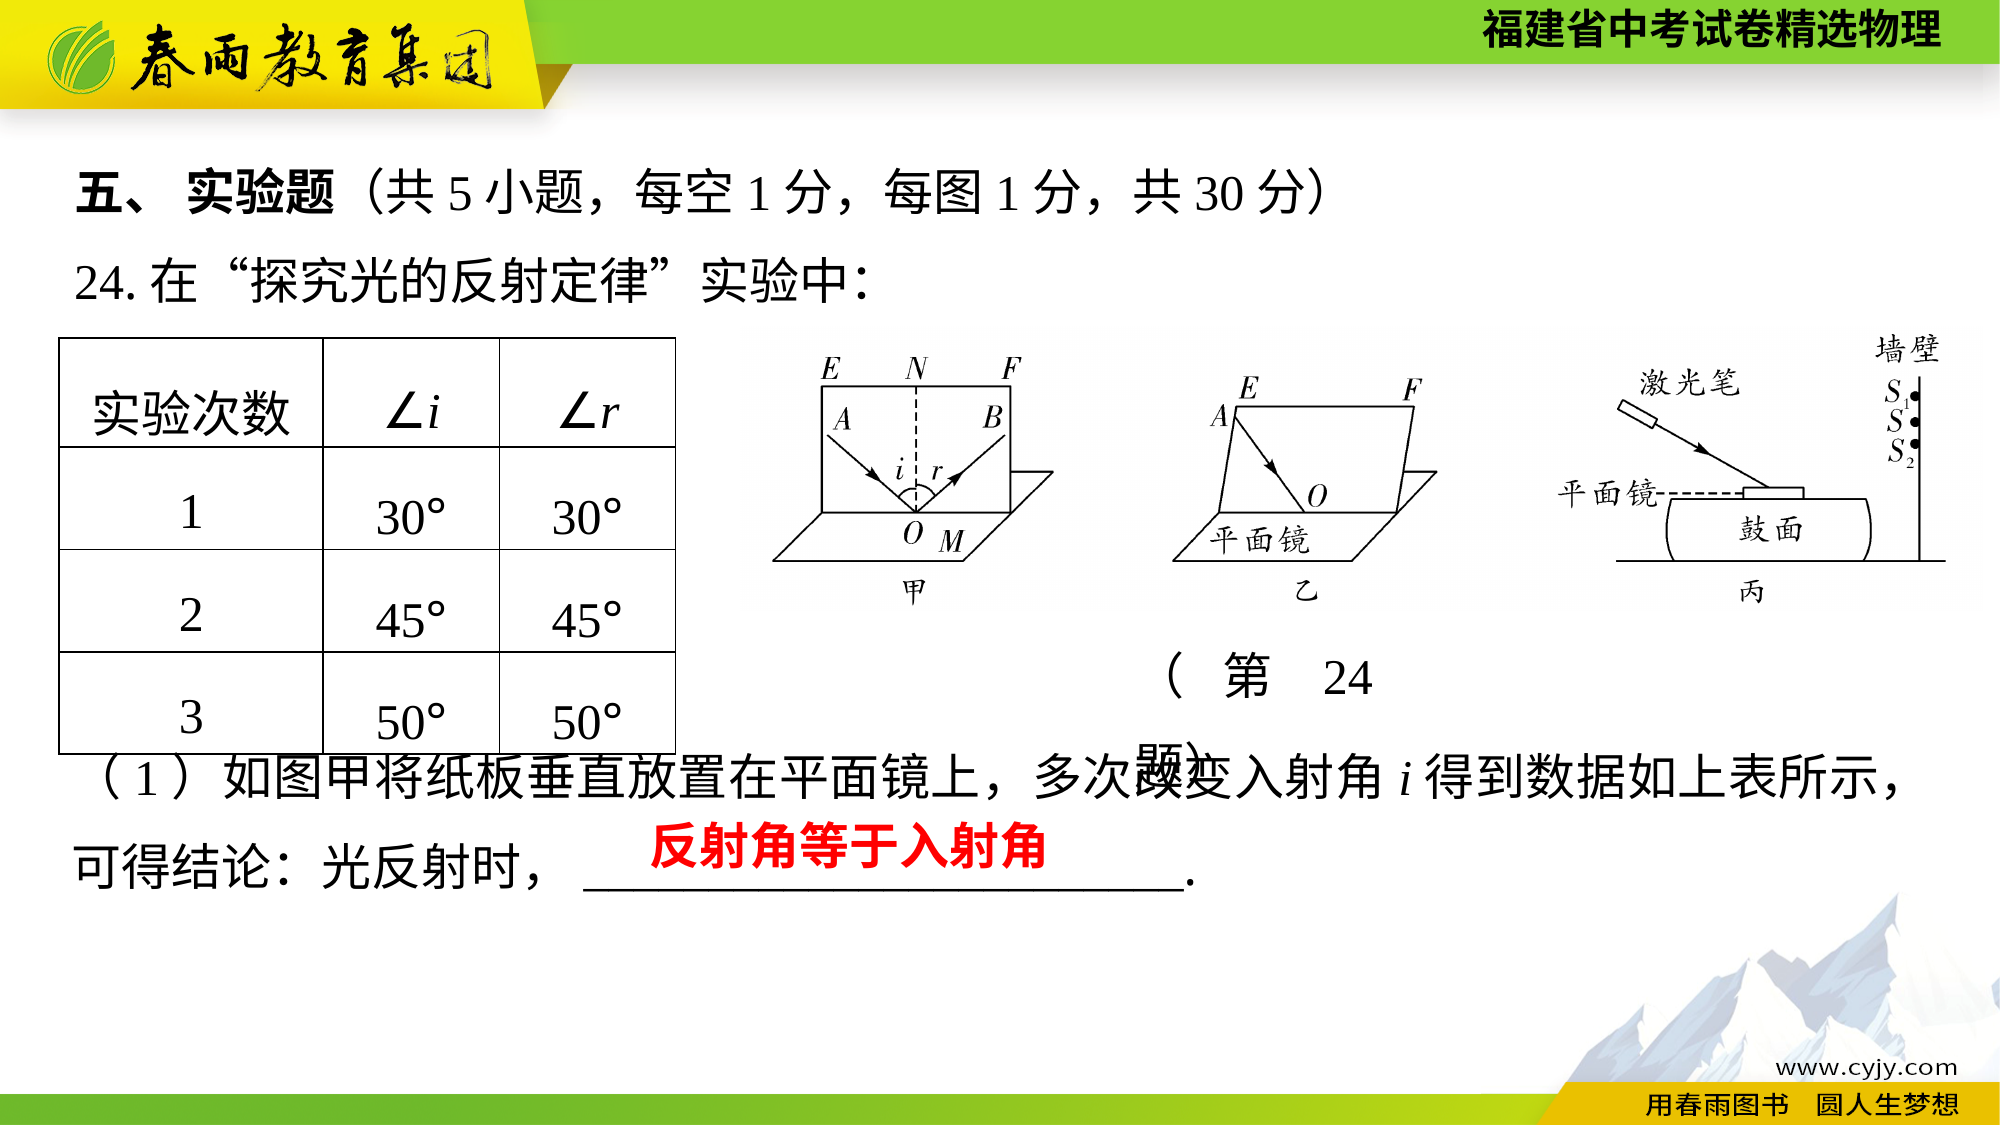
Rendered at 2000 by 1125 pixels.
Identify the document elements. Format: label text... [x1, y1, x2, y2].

table_cell 50° [500, 653, 675, 708]
table_cell 2 [60, 550, 322, 651]
list 五、 实验题（共5小题，每空1分，每图1分，共30分） 24.在“探究光的反射定律”实验中： [59, 122, 1944, 308]
text_box 反射角等于入射角 [635, 807, 1115, 882]
table_cell 45° [324, 550, 499, 651]
table_cell 1 [60, 448, 322, 549]
table_cell 50° [324, 653, 499, 708]
table_header ∠r [500, 339, 675, 446]
text_box （1）如图甲将纸板垂直放置在平面镜上，多次改变入射角i得到数据如上表所示，可得结论：光反射时，________________________. [56, 708, 1945, 903]
picture [0, 0, 2000, 1125]
table_cell 30° [324, 448, 499, 549]
table_cell 3 [60, 653, 322, 708]
table_header 实验次数 [60, 339, 322, 446]
table_header ∠i [324, 339, 499, 446]
text_box （第24题） [1119, 619, 1400, 708]
table_cell 45° [500, 550, 675, 651]
table_cell 30° [500, 448, 675, 549]
